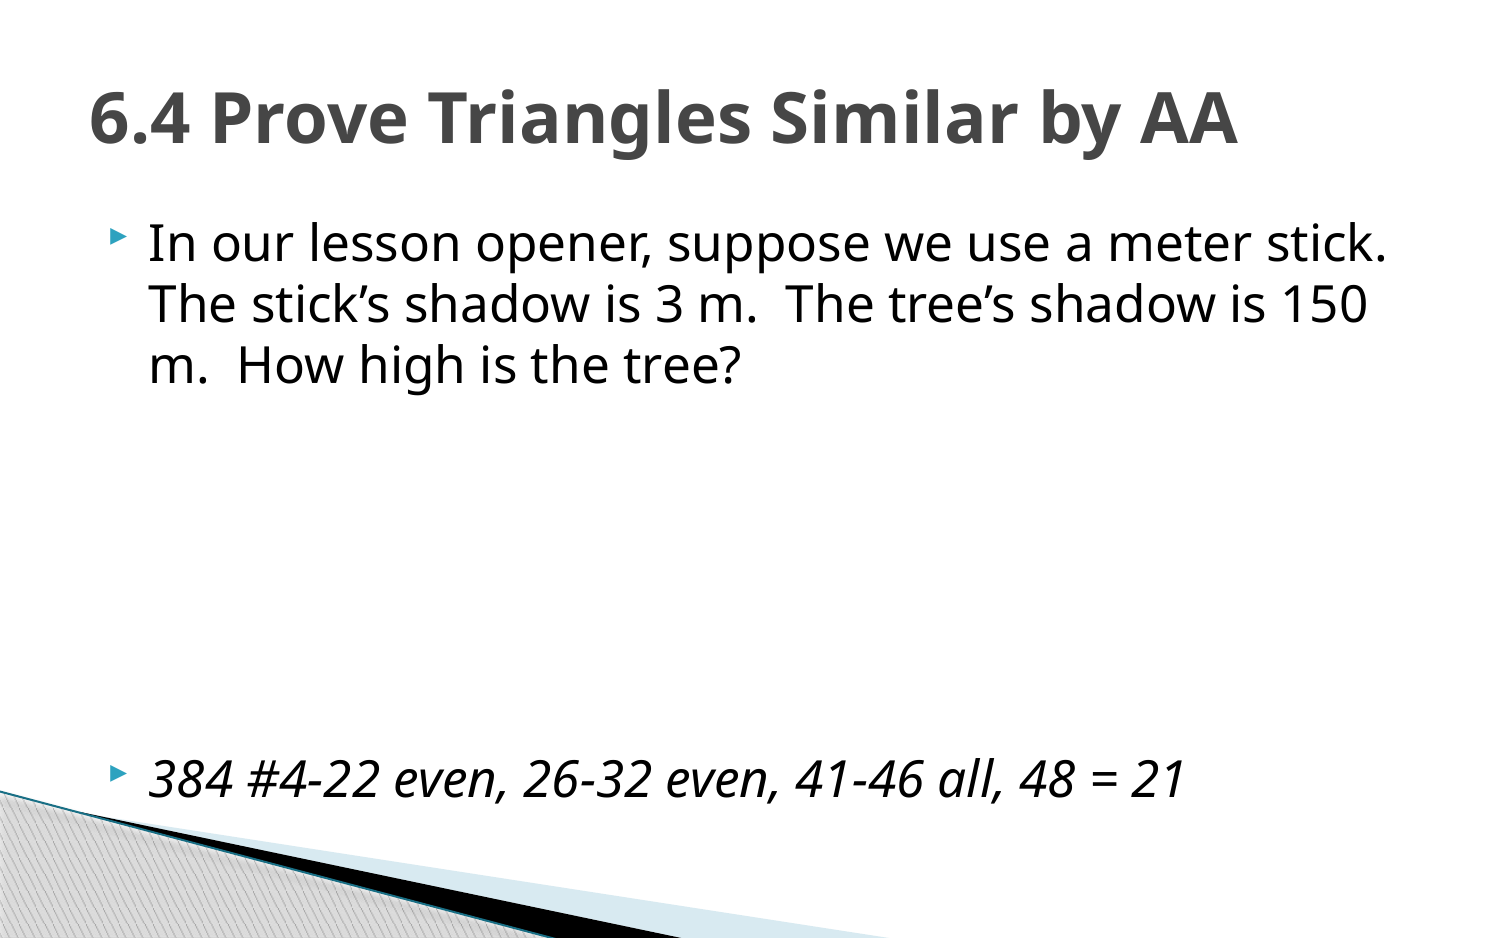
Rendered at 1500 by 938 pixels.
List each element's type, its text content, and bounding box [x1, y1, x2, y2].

list In our lesson opener, suppose we use a meter stick. The stick’s shadow is 3 m. The tree’s shadow is 150 m. How high is the tree? 384 #4-22 even, 26-32 even, 41-46 all, 48 = 21 [75, 202, 1425, 822]
title 6.4 Prove Triangles Similar by AA [75, 37, 1425, 194]
